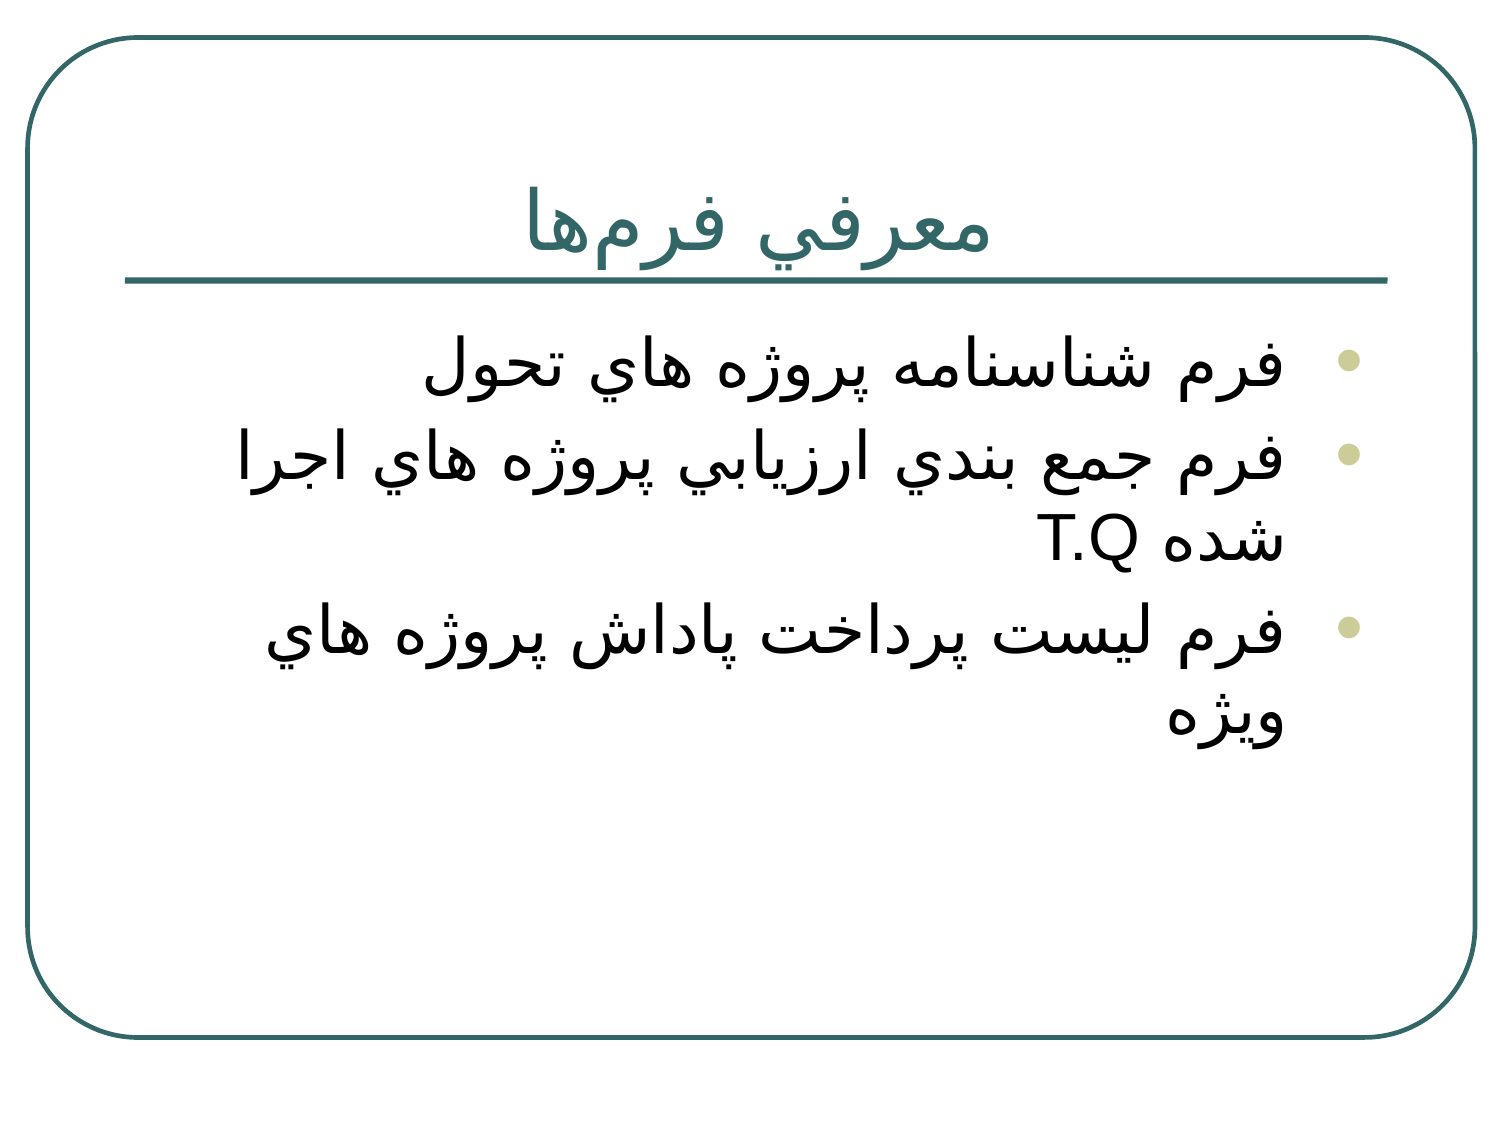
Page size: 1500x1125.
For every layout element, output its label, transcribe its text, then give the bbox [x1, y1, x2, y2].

list فرم شناسنامه پروژه هاي تحول فرم جمع بندي ارزيابي پروژه هاي اجرا شده T.Q فرم ليست پرداخت پاداش پروژه هاي ويژه [125, 312, 1388, 975]
title معرفي فرم‌ها [69, 87, 1450, 275]
